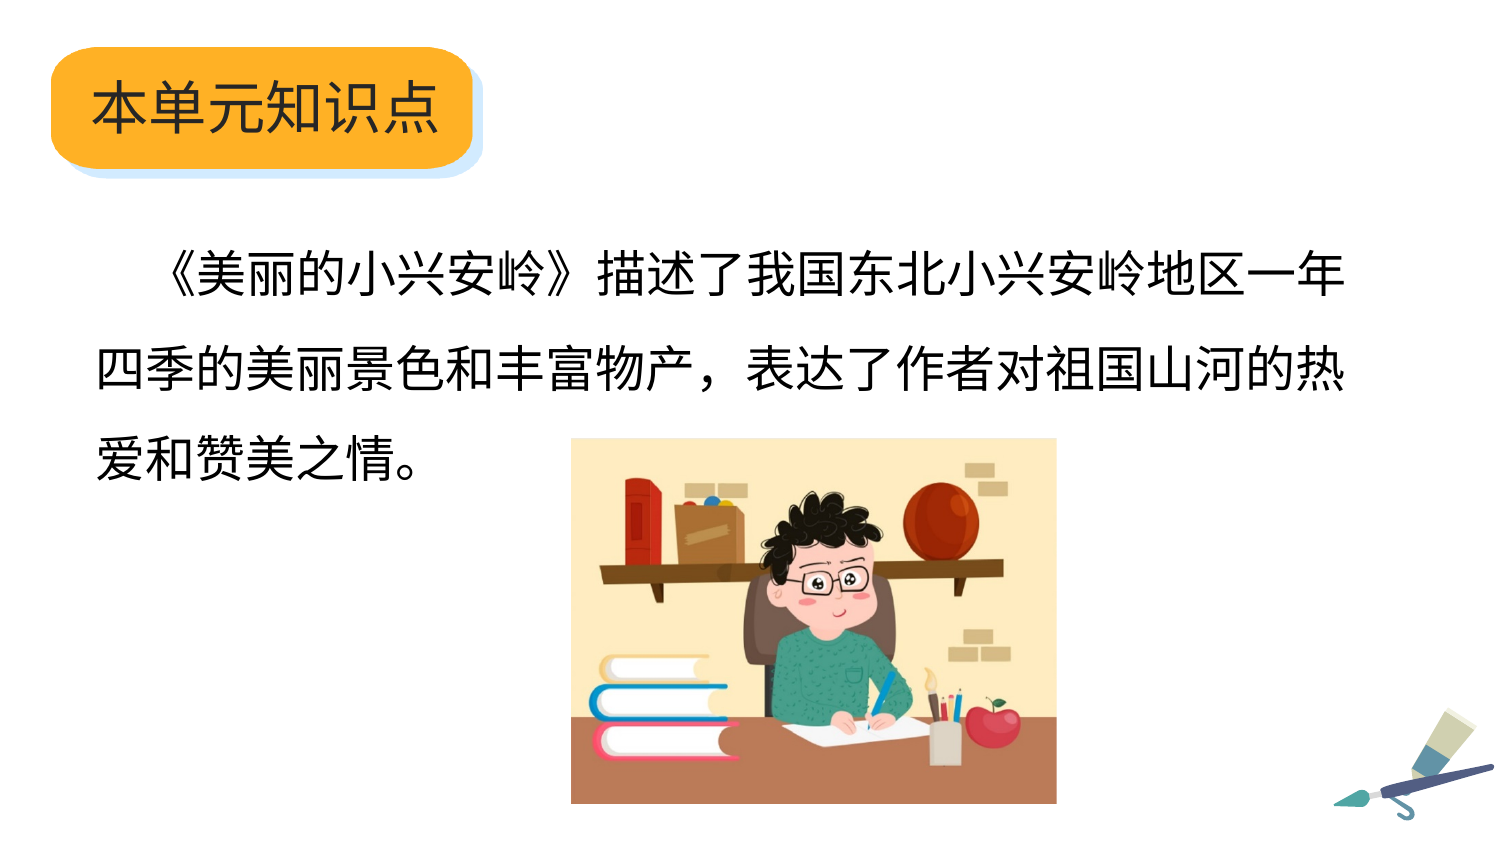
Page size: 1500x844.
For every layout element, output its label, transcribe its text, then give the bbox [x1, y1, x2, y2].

picture [51, 47, 483, 179]
text_box 《美丽的小兴安岭》描述了我国东北小兴安岭地区一年四季的美丽景色和丰富物产，表达了作者对祖国山河的热爱和赞美之情。 [83, 166, 1390, 494]
picture [570, 438, 1057, 804]
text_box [1358, 708, 1481, 844]
